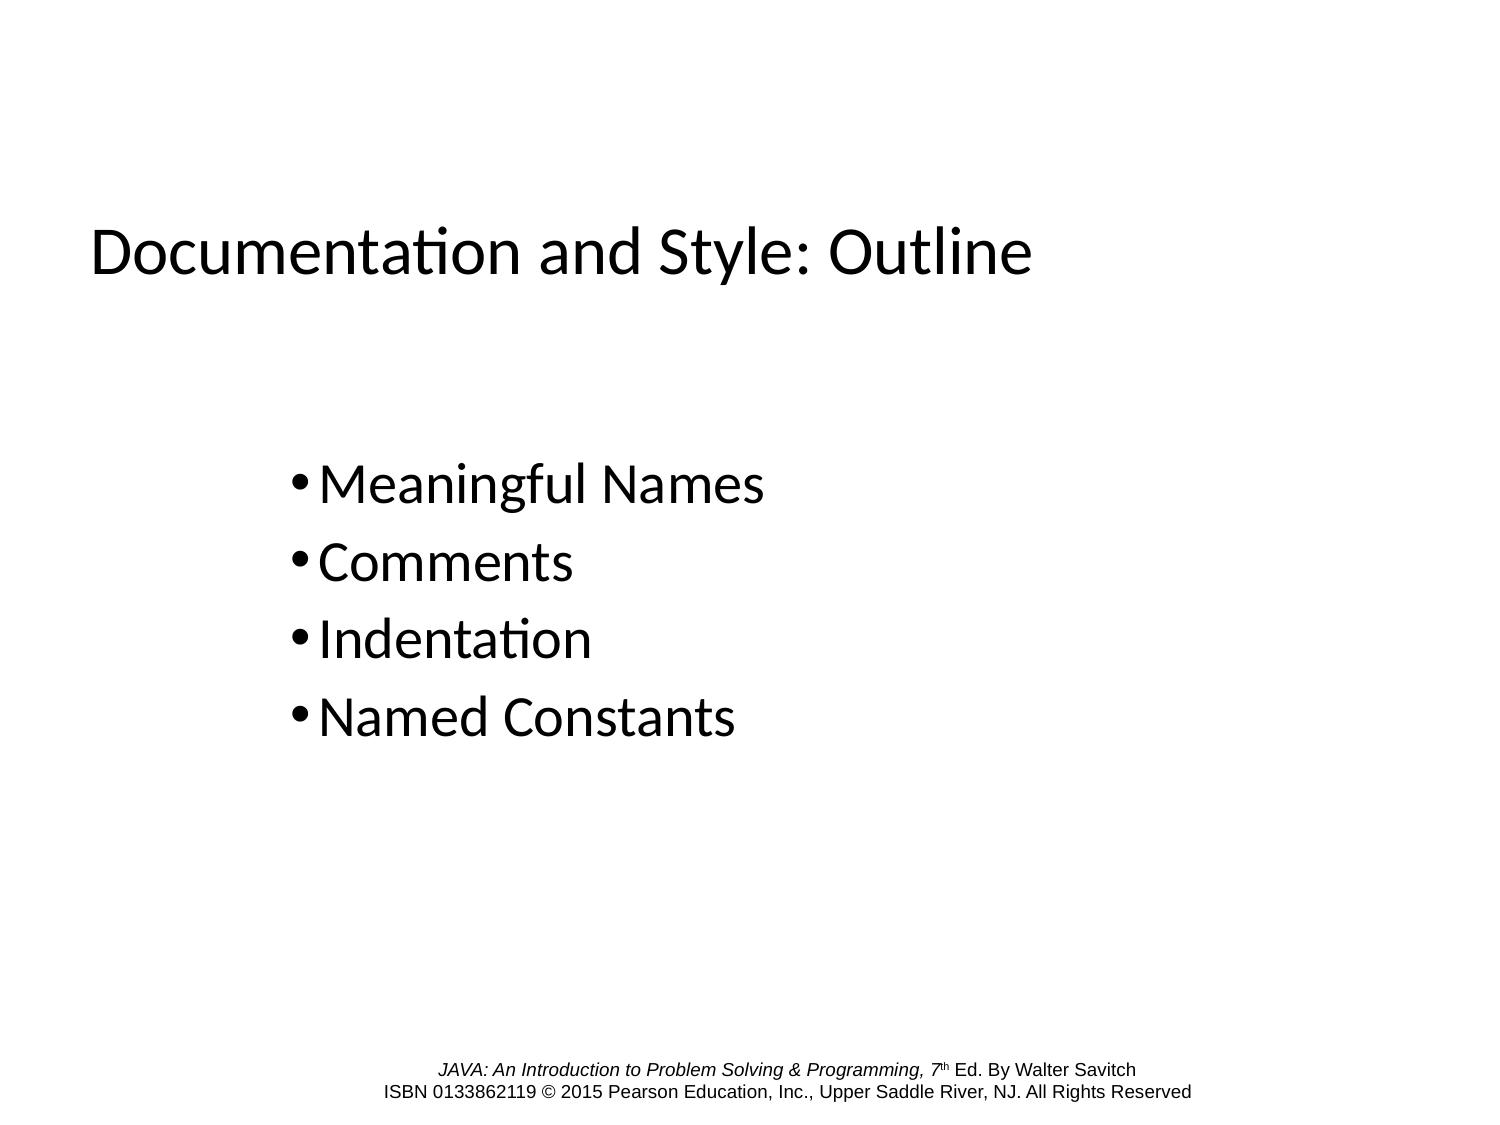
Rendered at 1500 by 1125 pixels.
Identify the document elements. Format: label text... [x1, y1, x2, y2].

title Documentation and Style: Outline [75, 158, 1425, 347]
list Meaningful Names Comments Indentation Named Constants [275, 445, 1425, 1005]
